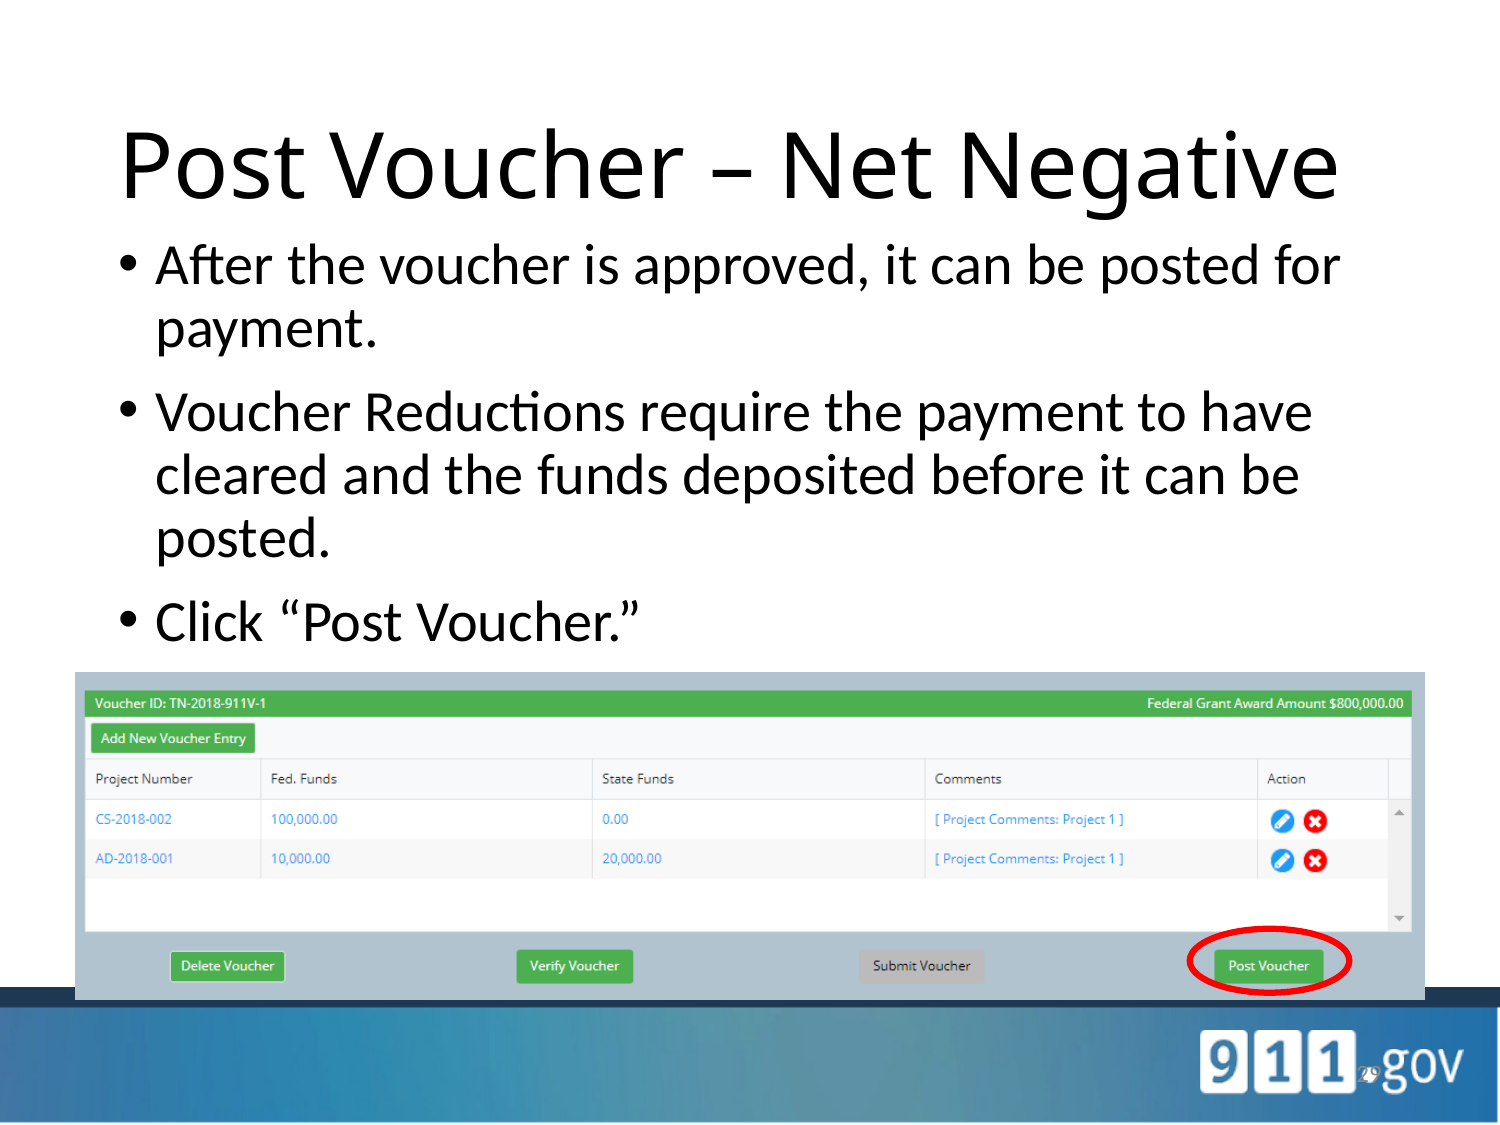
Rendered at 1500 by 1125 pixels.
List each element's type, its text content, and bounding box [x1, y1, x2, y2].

picture [0, 672, 1500, 1125]
list After the voucher is approved, it can be posted for payment. Voucher Reductions require the payment to have cleared and the funds deposited before it can be posted. Click “Post Voucher.” [103, 226, 1397, 672]
slide_number 29 [1059, 1042, 1397, 1103]
title Post Voucher – Net Negative [103, 59, 1397, 226]
